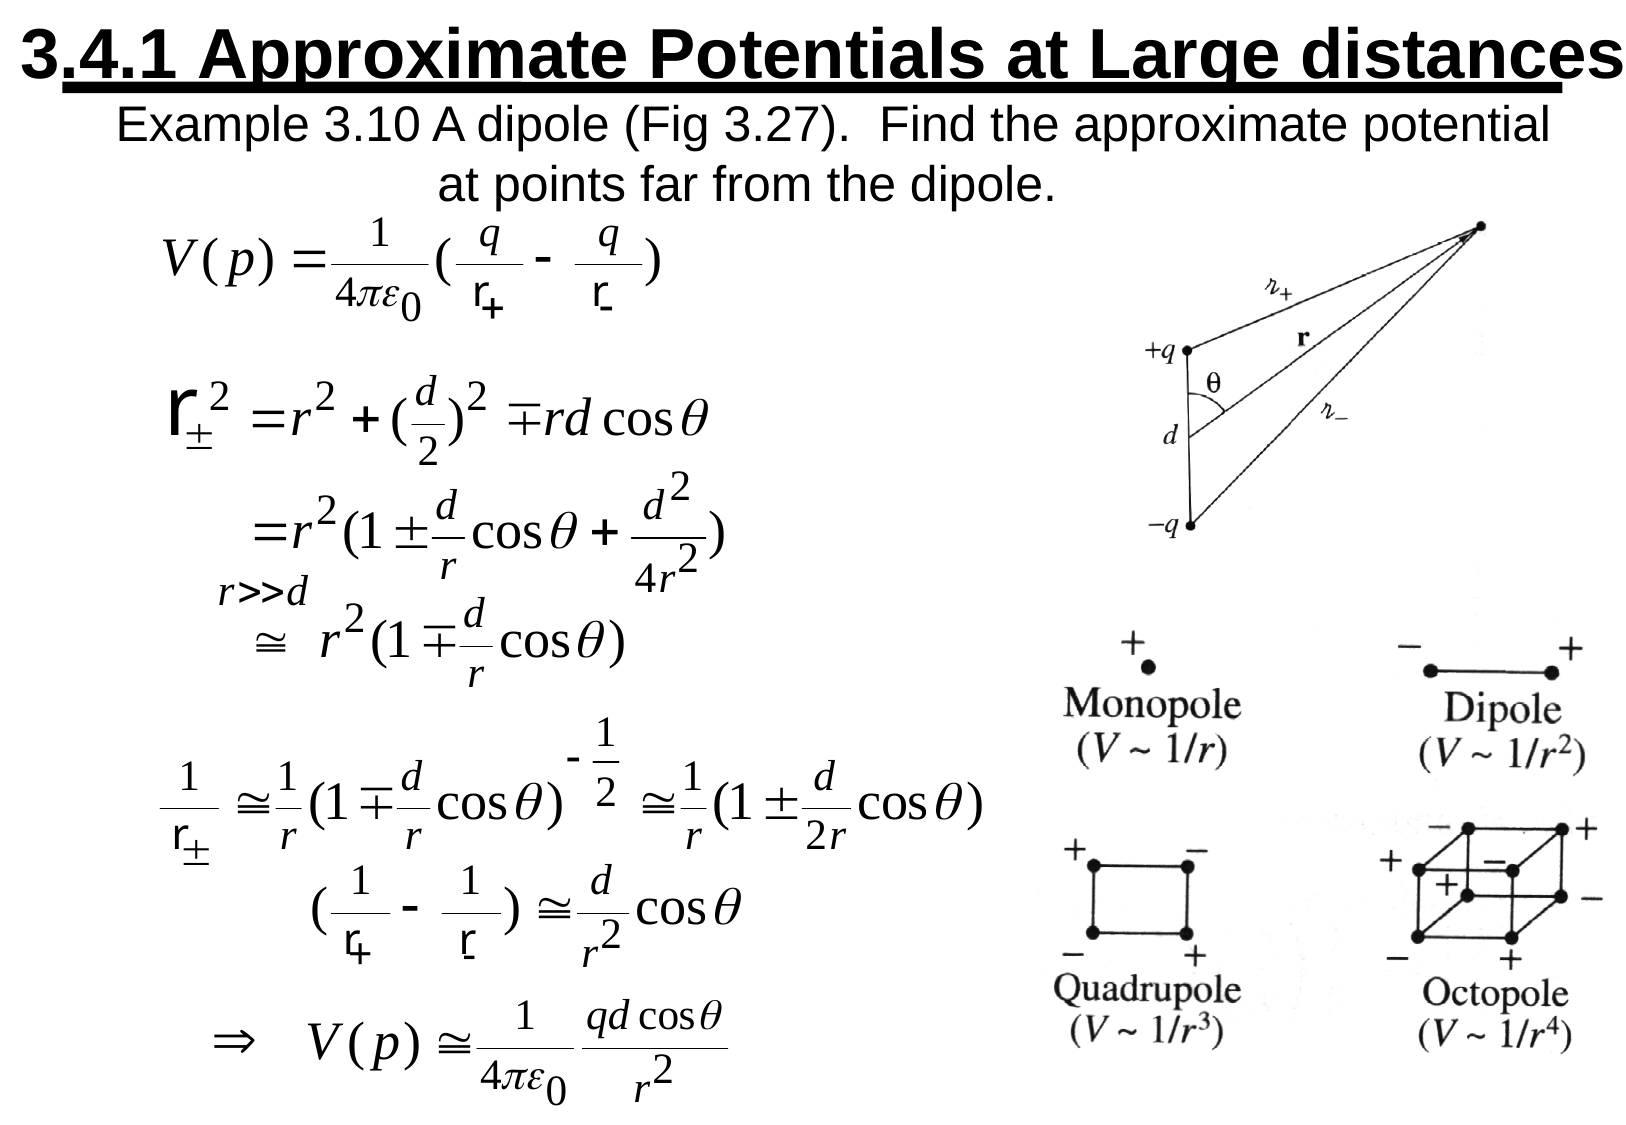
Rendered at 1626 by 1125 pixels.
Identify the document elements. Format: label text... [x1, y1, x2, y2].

text_box 3.4.1 Approximate Potentials at Large distances [5, 0, 1625, 100]
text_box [209, 1022, 273, 1065]
picture [1037, 199, 1613, 1063]
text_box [245, 460, 732, 597]
text_box Example 3.10 A dipole (Fig 3.27). Find the approximate potential at points far from the dipole. [100, 83, 1582, 219]
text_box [160, 368, 716, 471]
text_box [162, 208, 668, 328]
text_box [307, 878, 748, 1111]
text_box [155, 708, 990, 870]
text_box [213, 567, 631, 693]
